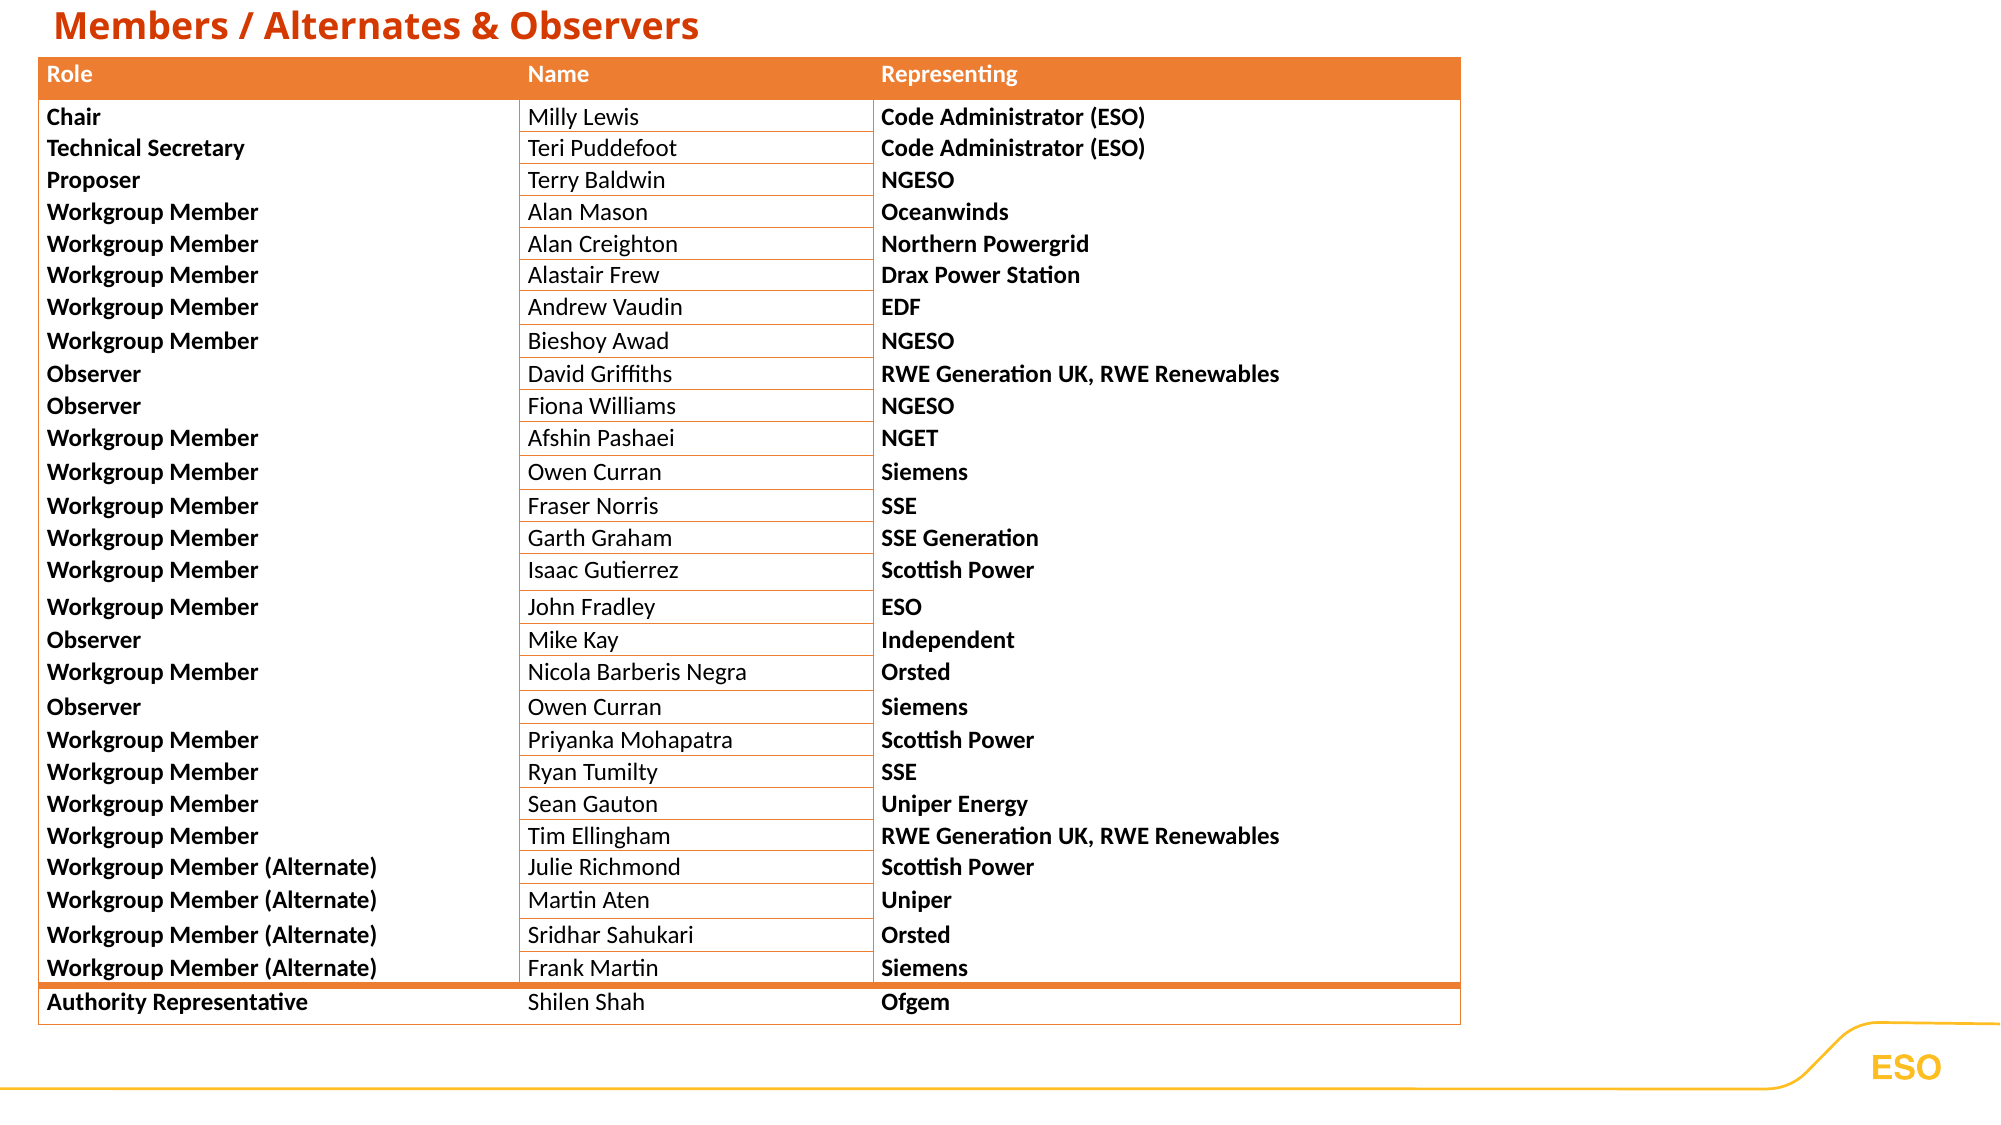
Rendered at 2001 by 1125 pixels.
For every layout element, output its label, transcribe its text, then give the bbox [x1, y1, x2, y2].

picture [1873, 1054, 1941, 1080]
table_cell Workgroup Member [39, 325, 519, 357]
table_cell Independent [874, 624, 1460, 655]
table_cell SSE [874, 755, 1460, 787]
table_cell Workgroup Member (Alternate) [39, 851, 519, 883]
table_cell Workgroup Member [39, 522, 519, 554]
table_cell Northern Powergrid [874, 227, 1460, 259]
table_cell Siemens [874, 455, 1460, 489]
table_cell Workgroup Member [39, 259, 519, 291]
table_cell Workgroup Member [39, 227, 519, 259]
table_cell Code Administrator (ESO) [874, 132, 1460, 164]
table_cell Orsted [874, 919, 1460, 951]
table_cell Sean Gauton [520, 788, 873, 819]
table_cell NGESO [874, 164, 1460, 195]
table_cell John Fradley [520, 591, 873, 623]
table_cell Uniper [874, 883, 1460, 919]
table_cell Observer [39, 357, 519, 390]
table_cell Workgroup Member [39, 554, 519, 590]
table_cell Garth Graham [520, 522, 873, 553]
table_cell SSE Generation [874, 522, 1460, 554]
table_cell Observer [39, 390, 519, 422]
table_cell Siemens [874, 951, 1460, 982]
table_cell Scottish Power [874, 851, 1460, 883]
table_cell Workgroup Member [39, 590, 519, 624]
table_cell Workgroup Member [39, 819, 519, 851]
table_cell Owen Curran [520, 691, 873, 723]
table_cell Sridhar Sahukari [520, 919, 873, 951]
table_cell Martin Aten [520, 884, 873, 918]
table_cell David Griffiths [520, 358, 873, 389]
table_cell Julie Richmond [520, 851, 873, 883]
table_cell Scottish Power [874, 554, 1460, 590]
table_cell Ofgem [873, 989, 1460, 1024]
table_cell Shilen Shah [519, 989, 873, 1024]
table_cell Authority Representative [39, 989, 519, 1024]
table_cell Nicola Barberis Negra [520, 656, 873, 690]
table_header Name [519, 58, 873, 99]
table_cell Afshin Pashaei [520, 422, 873, 455]
table_cell Workgroup Member [39, 489, 519, 522]
table_cell Isaac Gutierrez [520, 554, 873, 590]
table_cell Siemens [874, 690, 1460, 724]
table_cell Proposer [39, 164, 519, 195]
table_cell Tim Ellingham [520, 820, 873, 850]
table_cell Workgroup Member (Alternate) [39, 951, 519, 982]
table_cell Workgroup Member (Alternate) [39, 919, 519, 951]
table_cell Ryan Tumilty [520, 756, 873, 787]
table_cell Alan Mason [520, 196, 873, 227]
table_cell Owen Curran [520, 456, 873, 489]
table_cell Workgroup Member [39, 755, 519, 787]
table_cell Mike Kay [520, 624, 873, 655]
table_cell Observer [39, 690, 519, 724]
table_header Representing [873, 58, 1460, 100]
table_cell Workgroup Member [39, 291, 519, 325]
table_cell Drax Power Station [874, 259, 1460, 291]
table_cell Fraser Norris [520, 490, 873, 521]
table_cell Alastair Frew [520, 260, 873, 290]
table_cell NGET [874, 422, 1460, 455]
table_cell RWE Generation UK, RWE Renewables [874, 819, 1460, 851]
table_cell Code Administrator (ESO) [874, 100, 1460, 132]
table_cell Technical Secretary [39, 132, 519, 164]
table_cell Orsted [874, 655, 1460, 690]
table_cell Workgroup Member [39, 422, 519, 455]
table_cell Observer [39, 624, 519, 655]
table_cell Chair [39, 100, 519, 132]
table_cell Uniper Energy [874, 787, 1460, 819]
table_cell Workgroup Member [39, 195, 519, 227]
table_cell Scottish Power [874, 724, 1460, 755]
table_cell Workgroup Member (Alternate) [39, 883, 519, 919]
table_cell Workgroup Member [39, 455, 519, 489]
table_cell Bieshoy Awad [520, 325, 873, 357]
table_cell Priyanka Mohapatra [520, 724, 873, 755]
table_cell RWE Generation UK, RWE Renewables [874, 357, 1460, 390]
table_header Role [39, 58, 519, 100]
table_cell Workgroup Member [39, 787, 519, 819]
table_cell EDF [874, 291, 1460, 325]
table_cell Terry Baldwin [520, 164, 873, 195]
table_cell Workgroup Member [39, 724, 519, 755]
table_cell SSE [874, 489, 1460, 522]
table_cell Frank Martin [520, 952, 873, 982]
table_cell Oceanwinds [874, 195, 1460, 227]
table_cell Milly Lewis [520, 100, 873, 131]
table_cell ESO [874, 590, 1460, 624]
table_cell Fiona Williams [520, 390, 873, 421]
table_cell Andrew Vaudin [520, 291, 873, 324]
title Members / Alternates & Observers [38, 0, 1860, 58]
table_cell NGESO [874, 325, 1460, 357]
table_cell Teri Puddefoot [520, 132, 873, 163]
table_cell Workgroup Member [39, 655, 519, 690]
table_cell Alan Creighton [520, 228, 873, 259]
table_cell NGESO [874, 390, 1460, 422]
